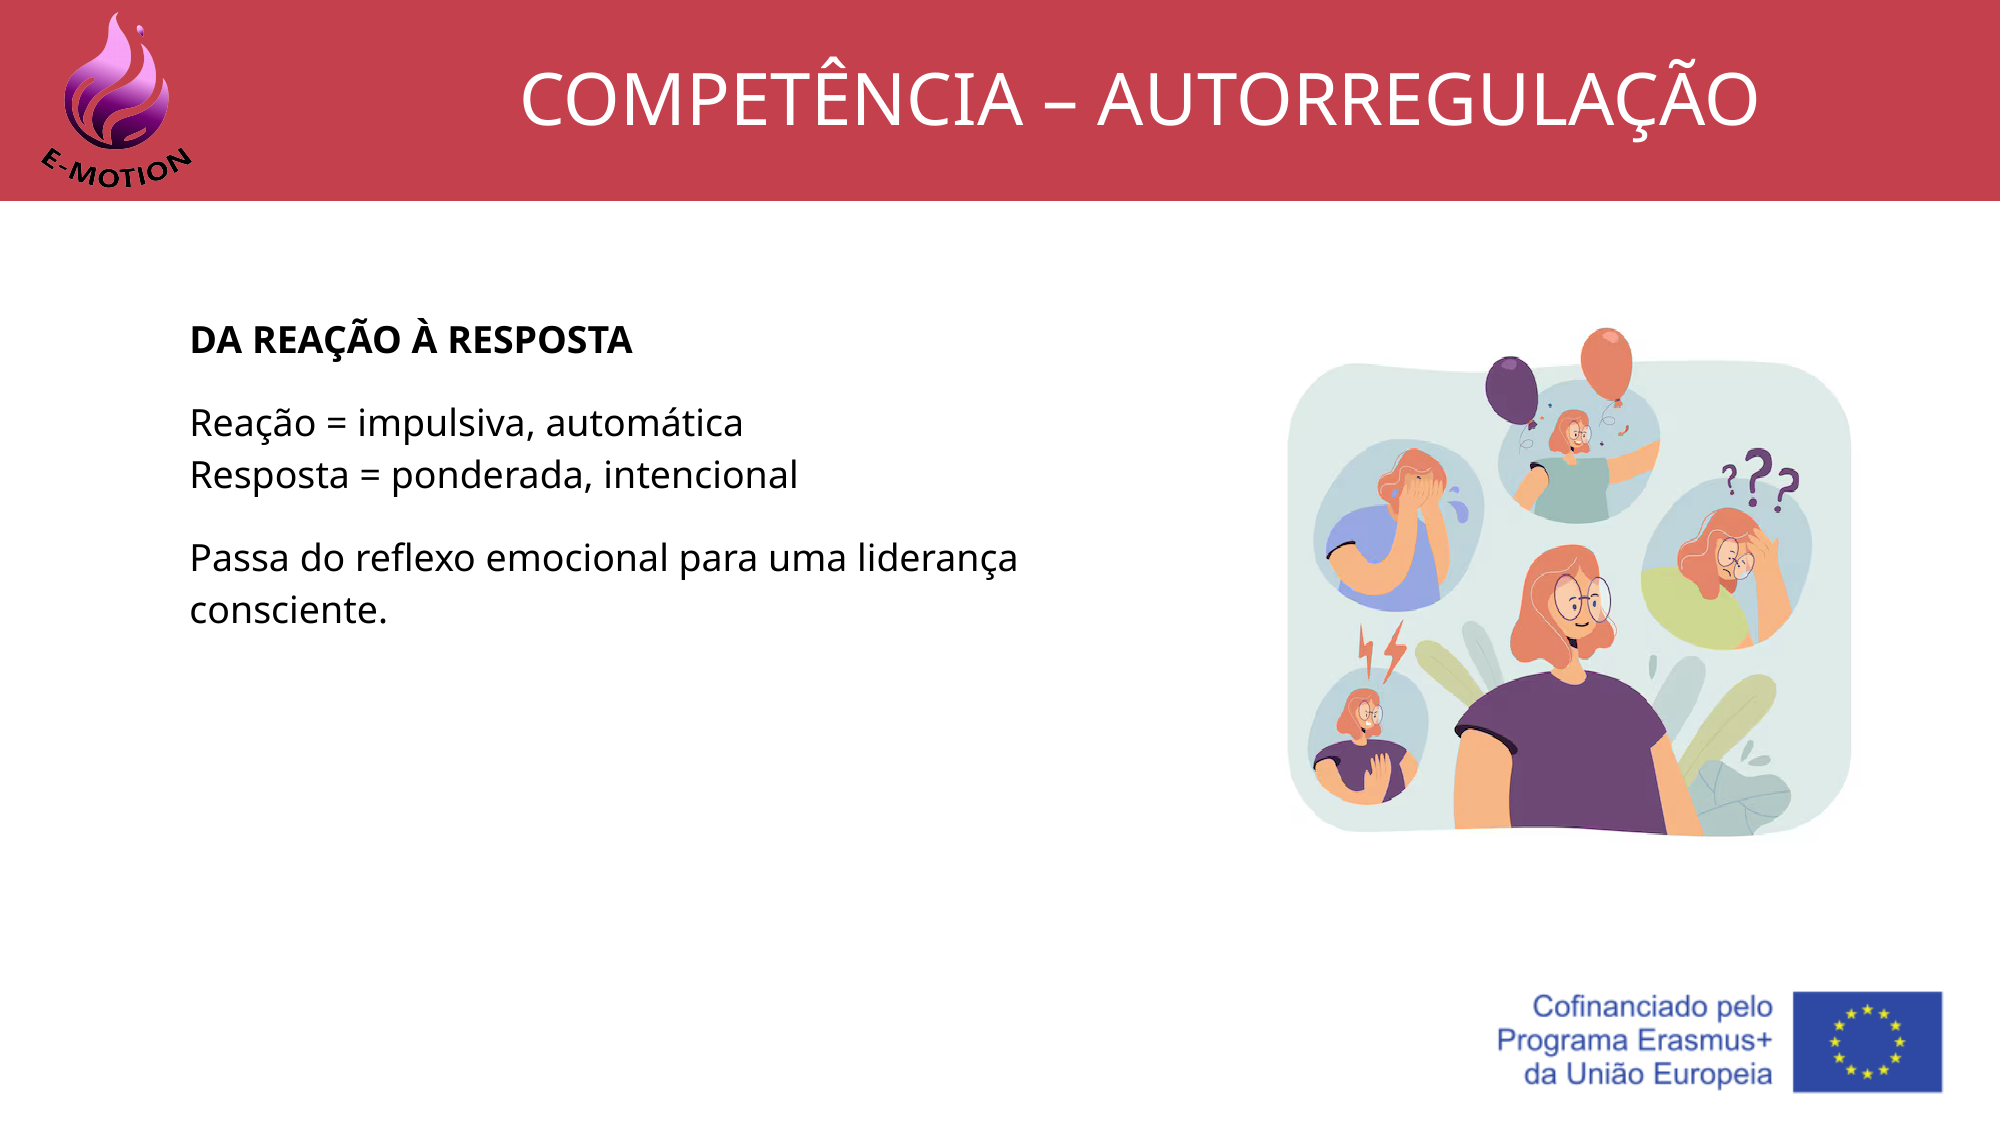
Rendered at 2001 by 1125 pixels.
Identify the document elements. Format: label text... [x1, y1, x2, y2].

picture [1214, 301, 1926, 877]
picture [0, 0, 253, 247]
picture [1396, 955, 2000, 1125]
text_box COMPETÊNCIA – AUTORREGULAÇÃO [289, 55, 1778, 207]
text_box DA REAÇÃO À RESPOSTA Reação = impulsiva, automática Resposta = ponderada, intencional Passa do reflexo emocional para uma liderança consciente. [174, 302, 1187, 715]
